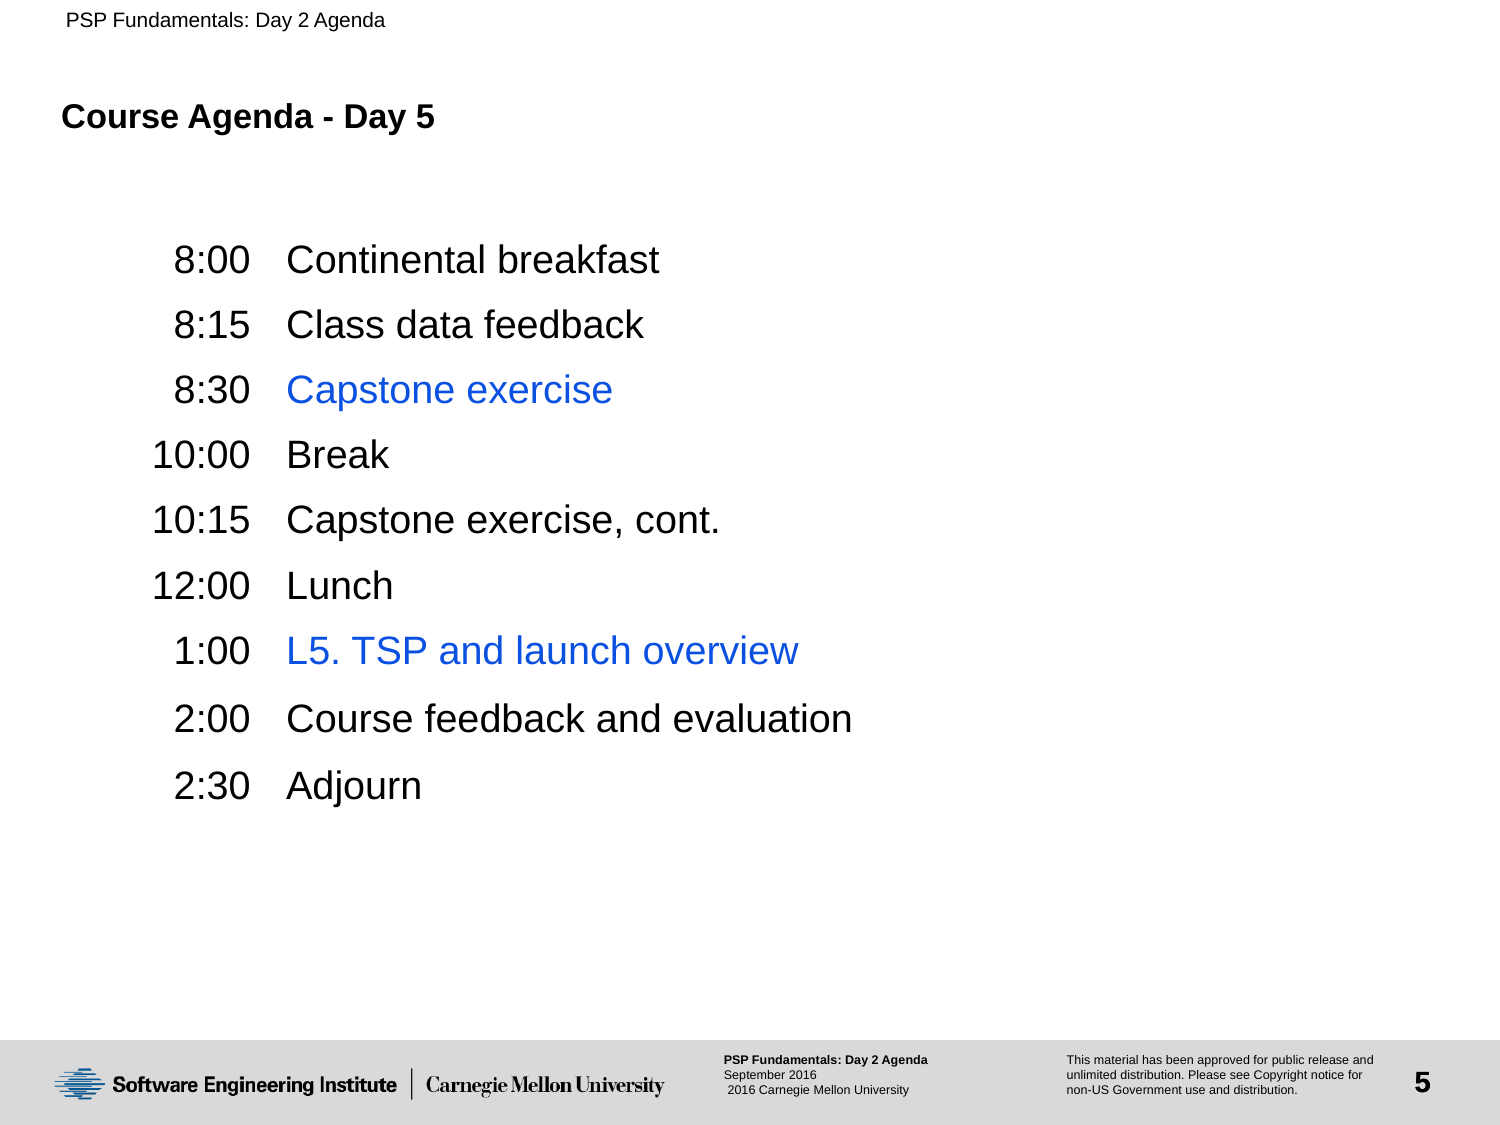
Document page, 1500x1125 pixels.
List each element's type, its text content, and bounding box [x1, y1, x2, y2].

table_cell 8:30 [50, 368, 268, 433]
table_header Continental breakfast [268, 238, 1437, 303]
table_cell 10:00 [50, 433, 268, 498]
table_header 8:00 [50, 238, 268, 303]
table_cell 8:15 [50, 303, 268, 368]
table_cell 1:00 [50, 629, 268, 696]
table_cell Break [268, 433, 1437, 498]
table_cell 2:30 [50, 764, 268, 829]
table_cell L5. TSP and launch overview [268, 629, 1437, 696]
table_cell Course feedback and evaluation [268, 696, 1437, 764]
table_cell Adjourn [268, 764, 1437, 829]
picture [46, 1061, 673, 1104]
title Course Agenda - Day 5 [42, 89, 1438, 146]
table_cell 12:00 [50, 564, 268, 629]
table_cell Lunch [268, 564, 1437, 629]
table_cell Capstone exercise [268, 368, 1437, 433]
table_cell Class data feedback [268, 303, 1437, 368]
table_cell Capstone exercise, cont. [268, 498, 1437, 564]
table_cell 10:15 [50, 498, 268, 564]
table_cell 2:00 [50, 696, 268, 764]
